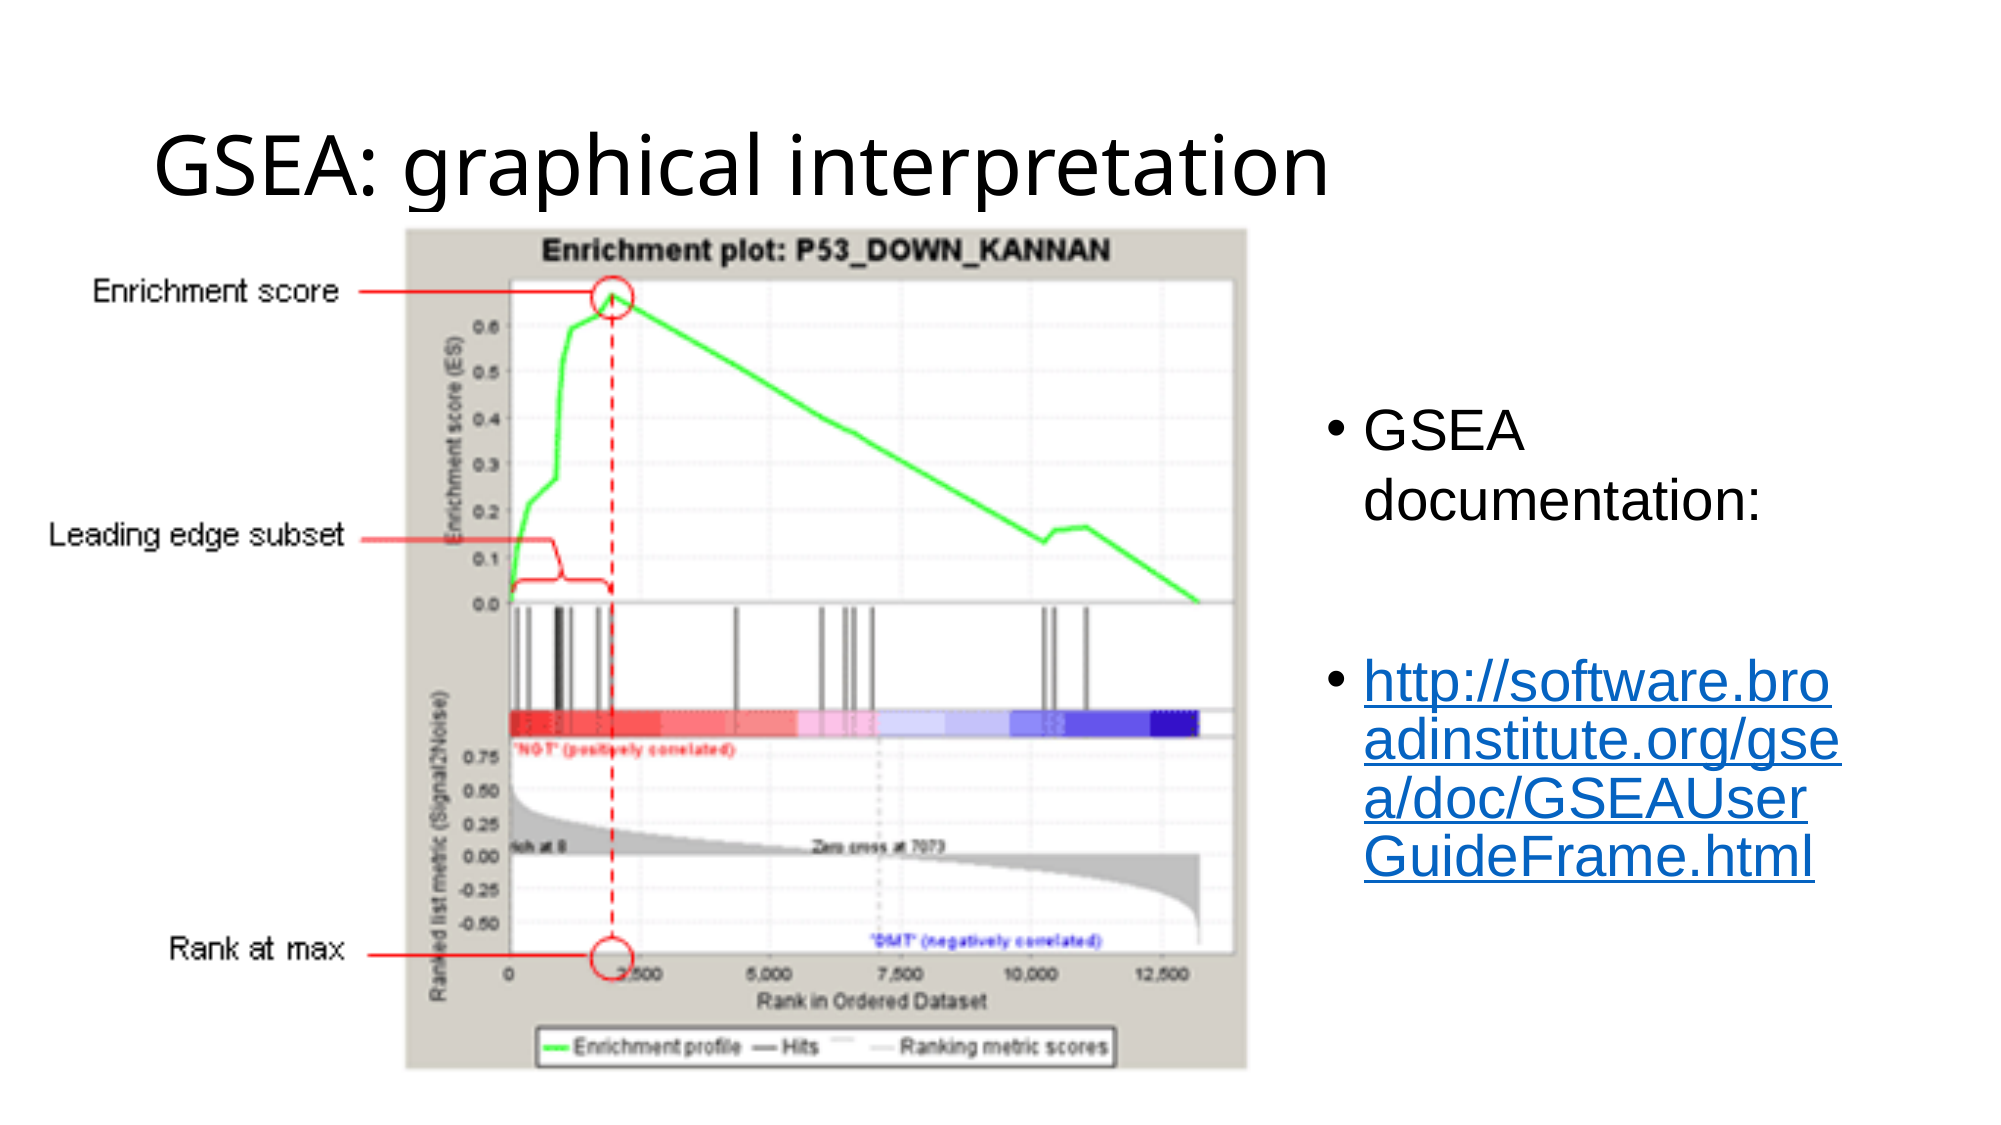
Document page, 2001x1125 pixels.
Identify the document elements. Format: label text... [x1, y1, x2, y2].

title GSEA: graphical interpretation [137, 59, 1863, 278]
picture [37, 212, 1281, 1082]
list GSEA documentation: http://software.broadinstitute.org/gsea/doc/GSEAUserGuideFrame.html [1311, 294, 1863, 1009]
